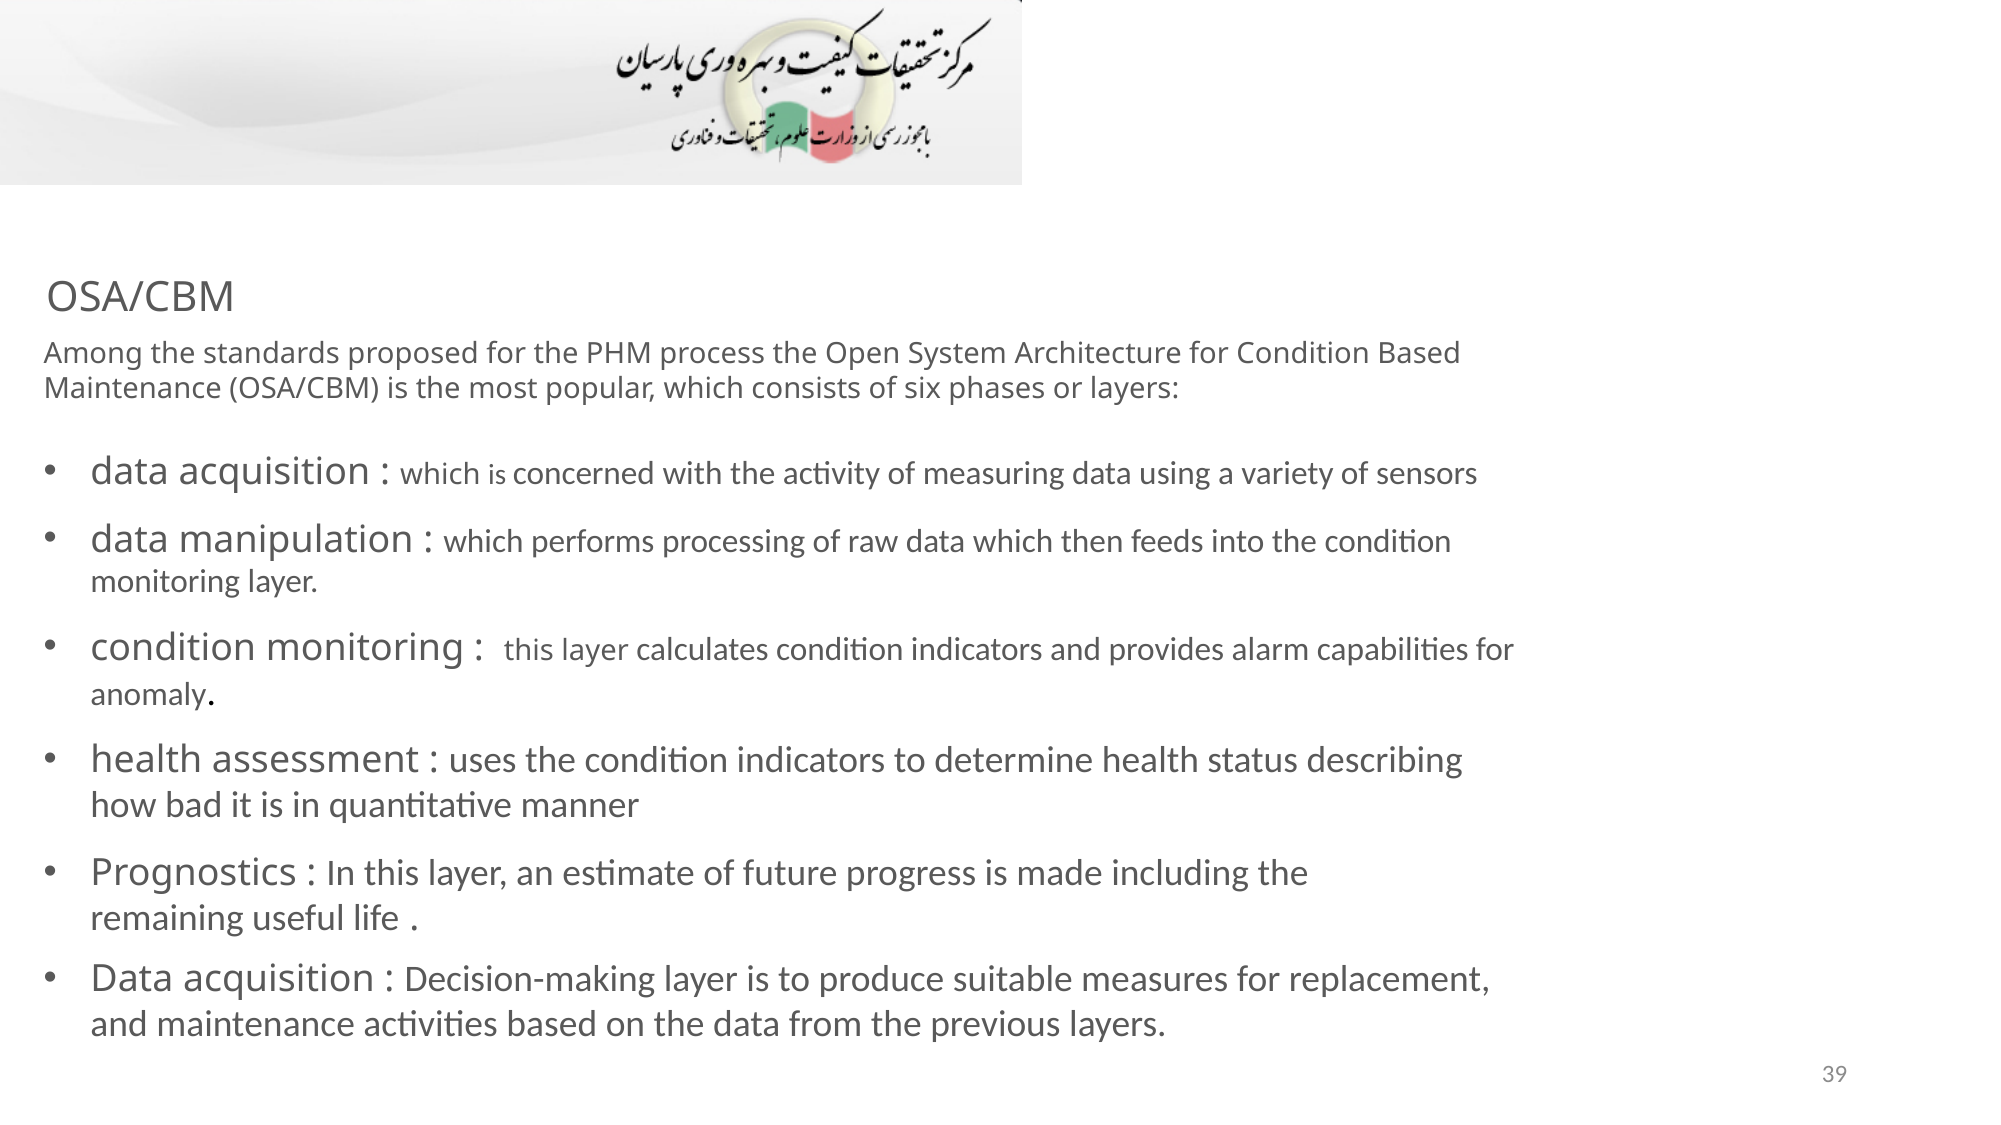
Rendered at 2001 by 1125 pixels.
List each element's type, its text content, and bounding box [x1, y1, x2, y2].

text_box data acquisition : which is concerned with the activity of measuring data using a variety of sensors [28, 439, 1717, 500]
slide_number 39 [1412, 1042, 1863, 1103]
text_box data manipulation : which performs processing of raw data which then feeds into the condition monitoring layer. [28, 507, 1591, 607]
text_box Data acquisition : Decision-making layer is to produce suitable measures for replacement, and maintenance activities based on the data from the previous layers. [28, 946, 1529, 1052]
text_box Prognostics : In this layer, an estimate of future progress is made including the remaining useful life . [28, 840, 1483, 946]
picture [0, 0, 1022, 185]
text_box health assessment : uses the condition indicators to determine health status describing how bad it is in quantitative manner [28, 728, 1497, 833]
text_box OSA/CBM [31, 261, 251, 327]
text_box condition monitoring : this layer calculates condition indicators and provides alarm capabilities for anomaly. [28, 615, 1544, 720]
text_box Among the standards proposed for the PHM process the Open System Architecture for Condition Based Maintenance (OSA/CBM) is the most popular, which consists of six phases or layers: [28, 327, 1662, 413]
